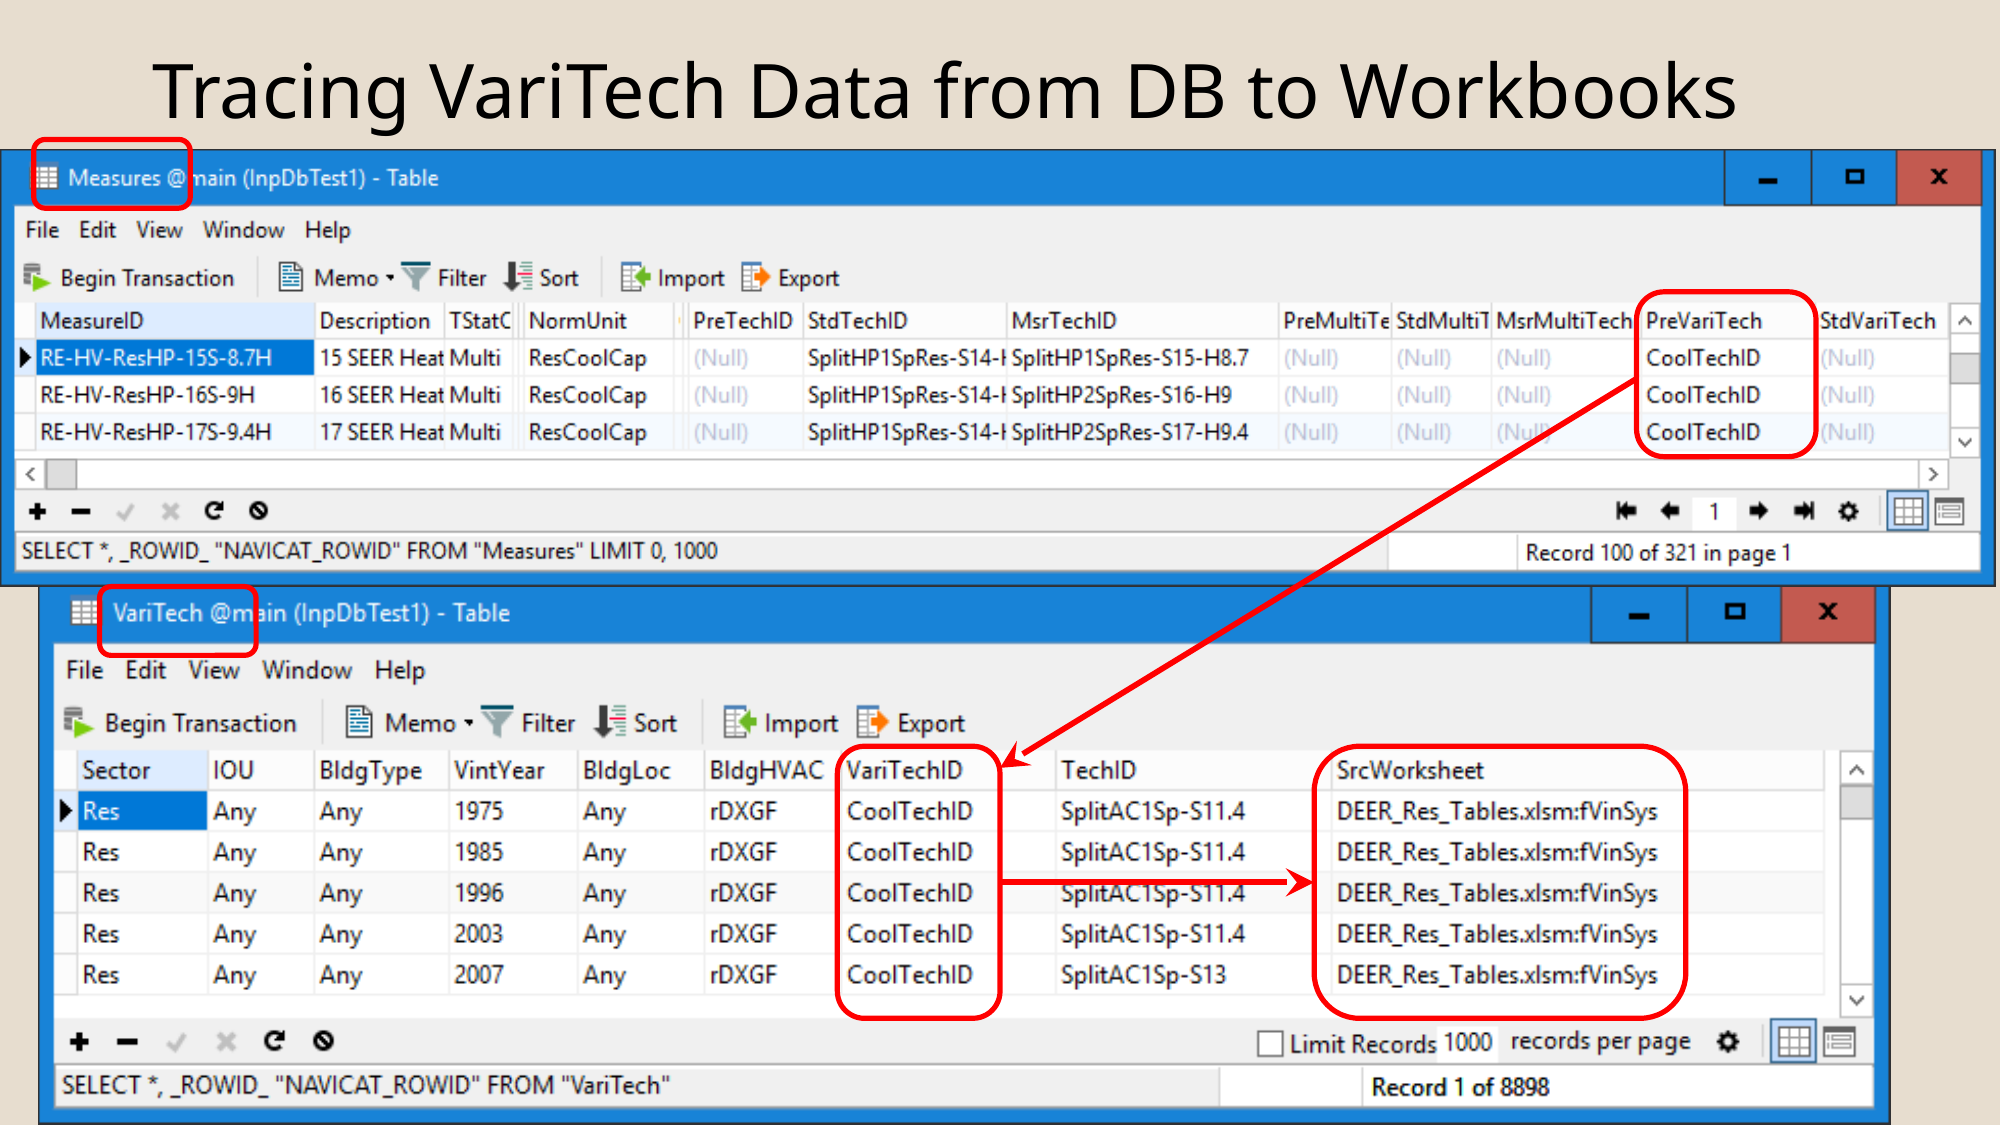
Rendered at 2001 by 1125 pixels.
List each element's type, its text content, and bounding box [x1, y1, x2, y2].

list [38, 587, 1891, 1125]
text_box [32, 138, 192, 149]
picture [0, 149, 1996, 587]
title Tracing VariTech Data from DB to Workbooks [137, 37, 1863, 149]
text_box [999, 378, 1637, 768]
